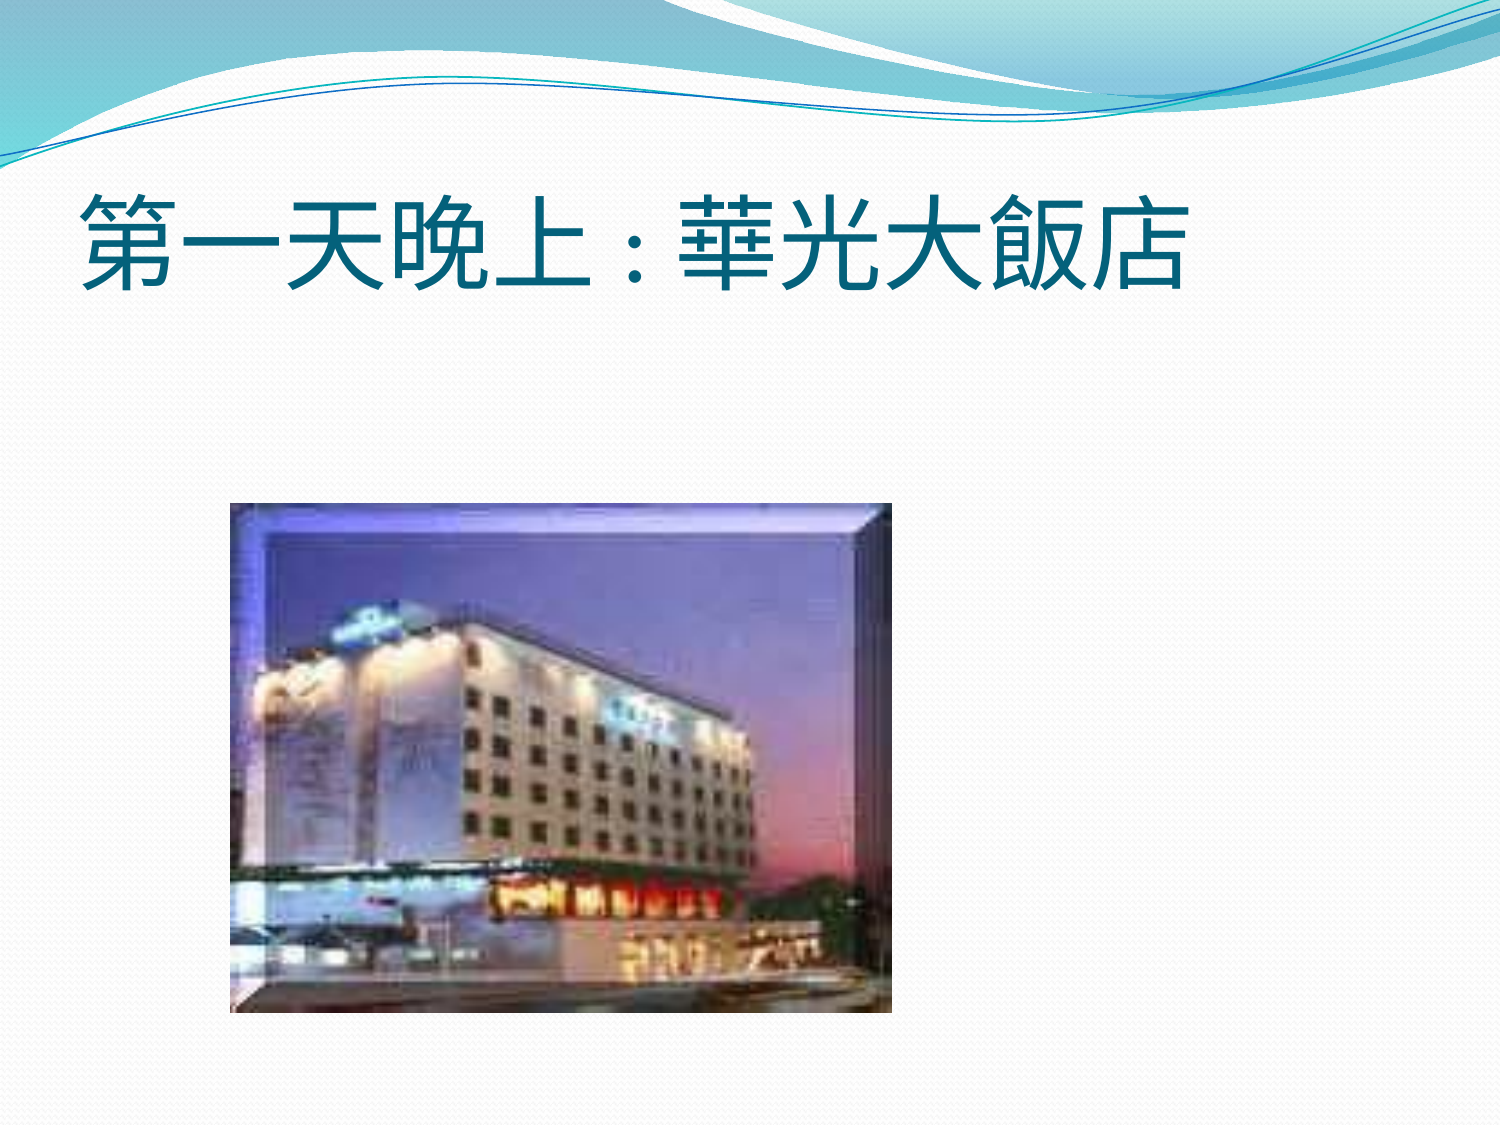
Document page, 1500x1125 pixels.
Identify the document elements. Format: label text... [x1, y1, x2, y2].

title 第一天晚上:華光大飯店 [75, 115, 1425, 303]
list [229, 503, 892, 1014]
